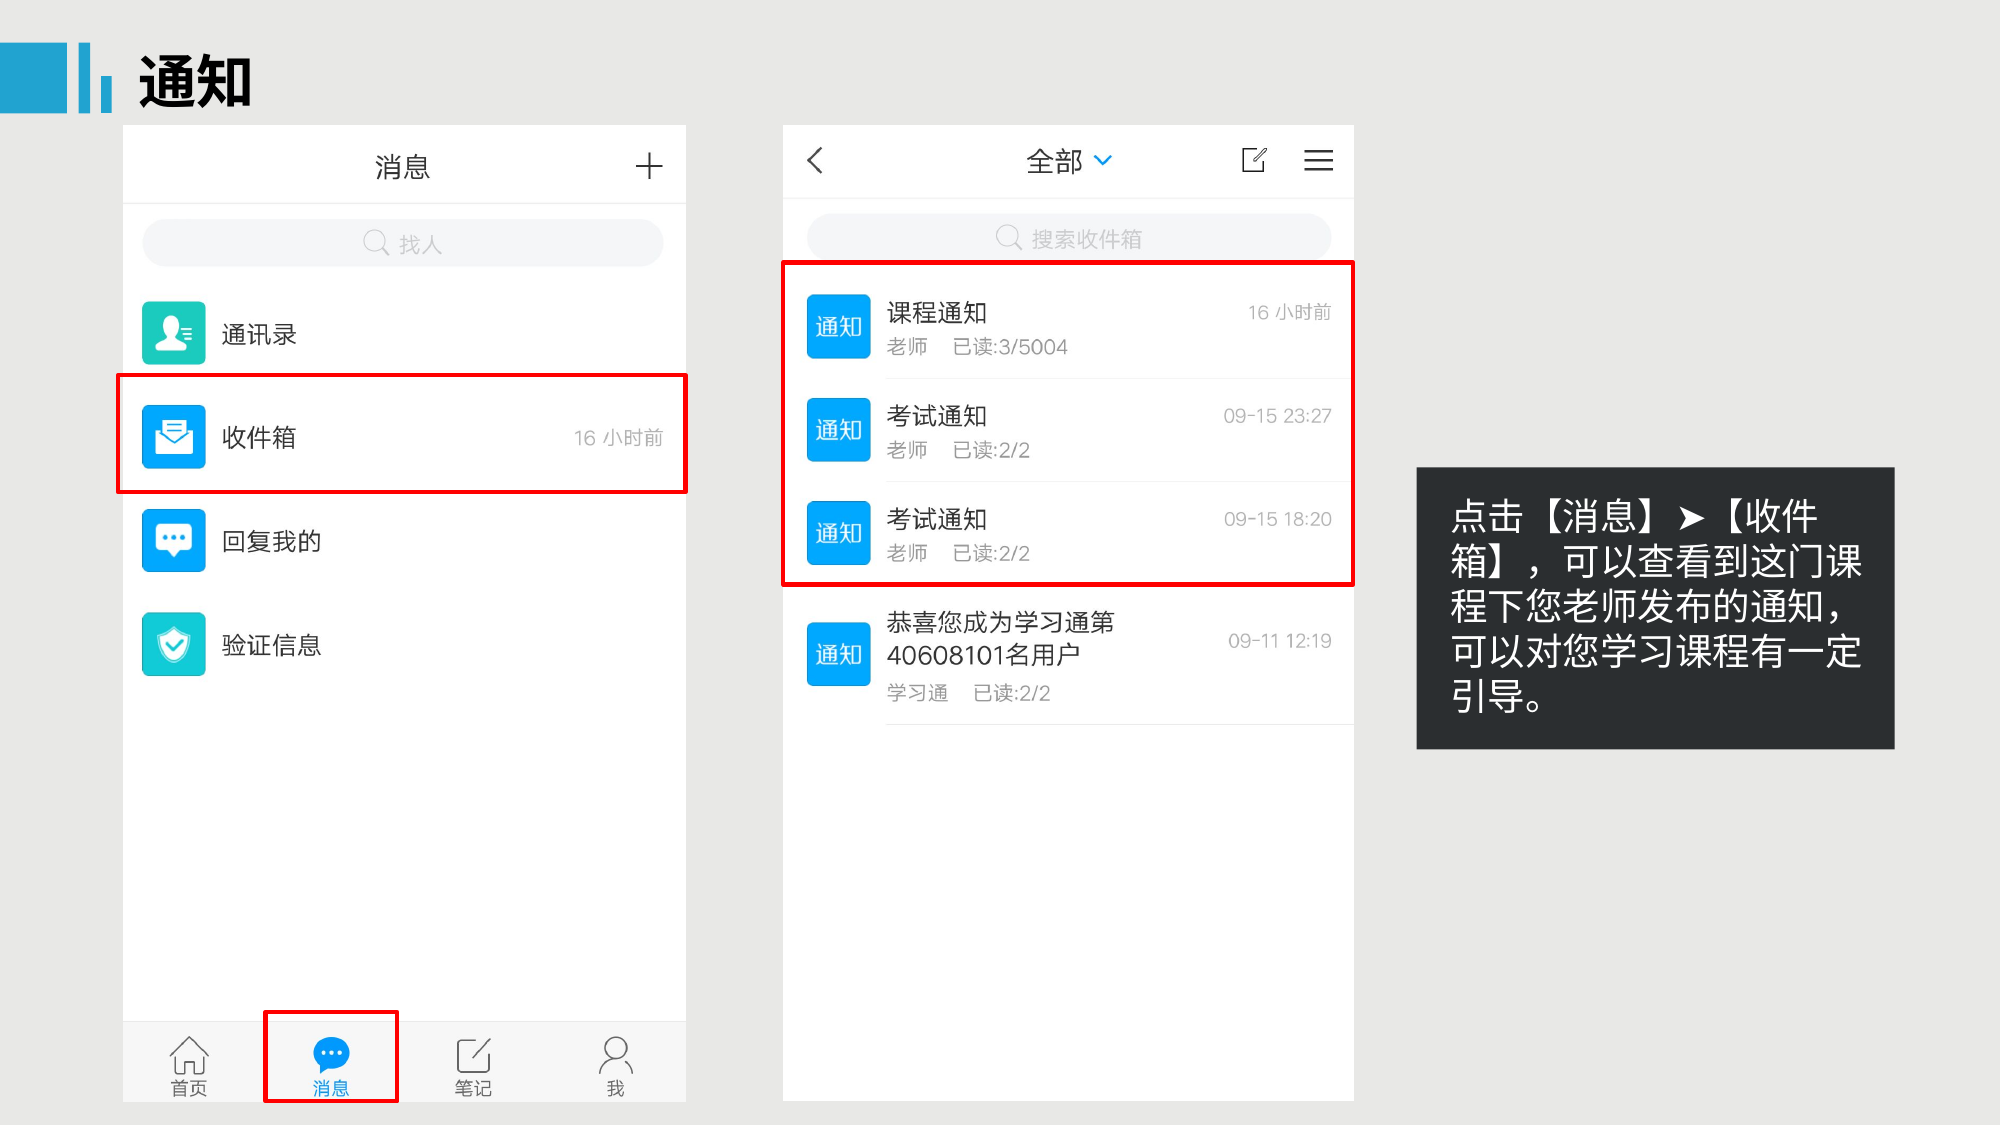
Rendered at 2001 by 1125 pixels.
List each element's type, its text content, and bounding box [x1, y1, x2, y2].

picture [123, 125, 686, 1102]
picture [782, 125, 1354, 1102]
text_box [1415, 465, 1897, 751]
text_box [99, 74, 114, 115]
text_box [77, 41, 92, 116]
text_box 通知 [123, 38, 473, 124]
text_box [0, 41, 69, 116]
text_box 点击【消息】➤【收件箱】，可以查看到这门课程下您老师发布的通知，可以对您学习课程有一定引导。 [1435, 485, 1913, 725]
